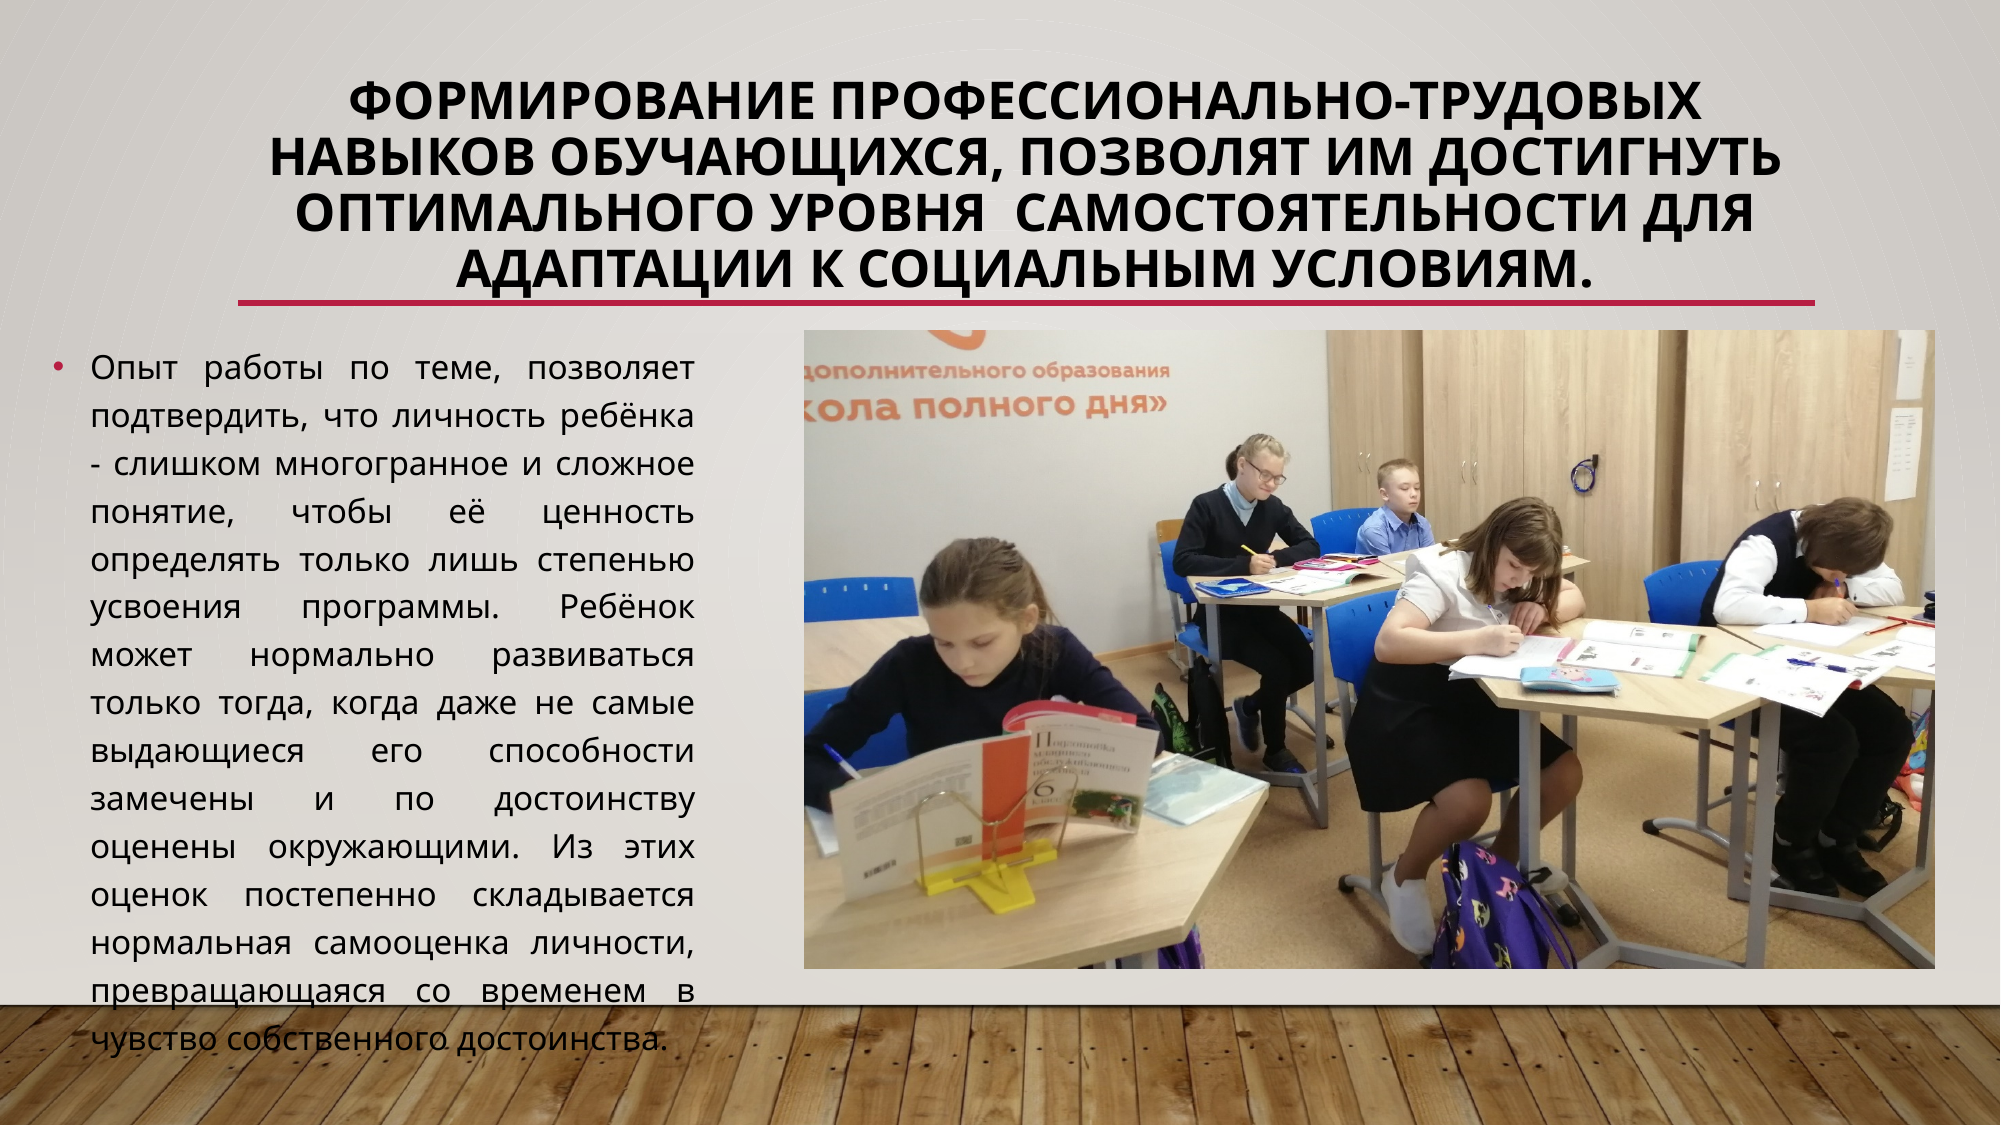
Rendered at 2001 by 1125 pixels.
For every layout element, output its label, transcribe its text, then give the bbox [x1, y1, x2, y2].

list Опыт работы по теме, позволяет подтвердить, что личность ребёнка - слишком многогранное и сложное понятие, чтобы её ценность определять только лишь степенью усвоения программы. Ребёнок может нормально развиваться только тогда, когда даже не самые выдающиеся его способности замечены и по достоинству оценены окружающими. Из этих оценок постепенно складывается нормальная самооценка личности, превращающаяся со временем в чувство собственного достоинства. [37, 330, 712, 1017]
title Формирование профессионально-трудовых навыков обучающихся, позволят им достигнуть оптимального уровня самостоятельности для адаптации к социальным условиям. [238, 67, 1814, 384]
picture [804, 330, 1936, 969]
picture [0, 1005, 2000, 1125]
